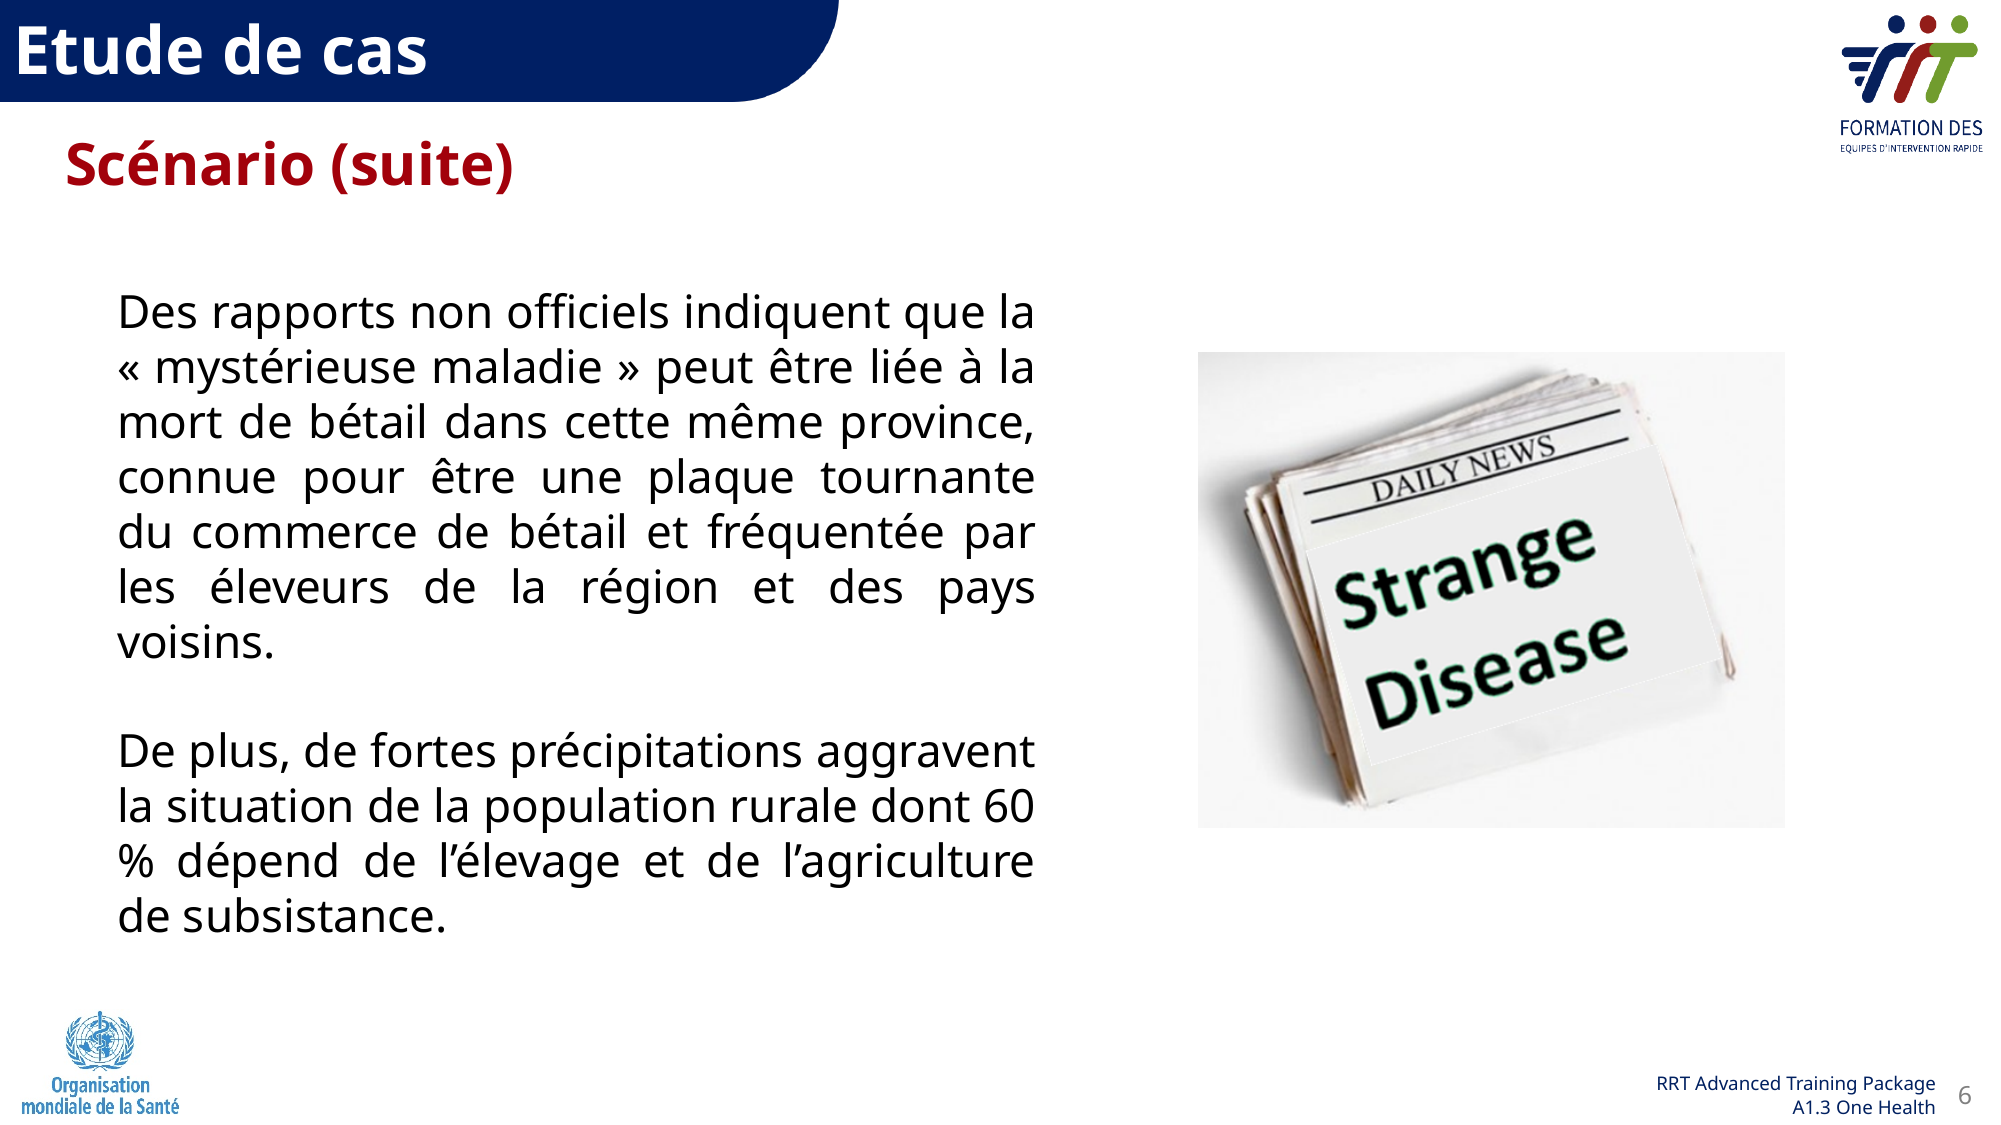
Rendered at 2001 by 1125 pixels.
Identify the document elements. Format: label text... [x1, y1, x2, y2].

picture [1840, 14, 1983, 154]
picture [1198, 352, 1785, 829]
picture [0, 0, 839, 102]
picture [20, 1009, 180, 1115]
text_box Des rapports non officiels indiquent que la « mystérieuse maladie » peut être liée à la mort de bétail dans cette même province, connue pour être une plaque tournante du commerce de bétail et fréquentée par les éleveurs de la région et des pays voisins. De plus, de fortes précipitations aggravent la situation de la population rurale dont 60 % dépend de l’élevage et de l’agriculture de subsistance. [109, 274, 1045, 950]
text_box Etude de cas [5, 9, 577, 97]
text_box Scénario (suite) [57, 119, 1093, 205]
